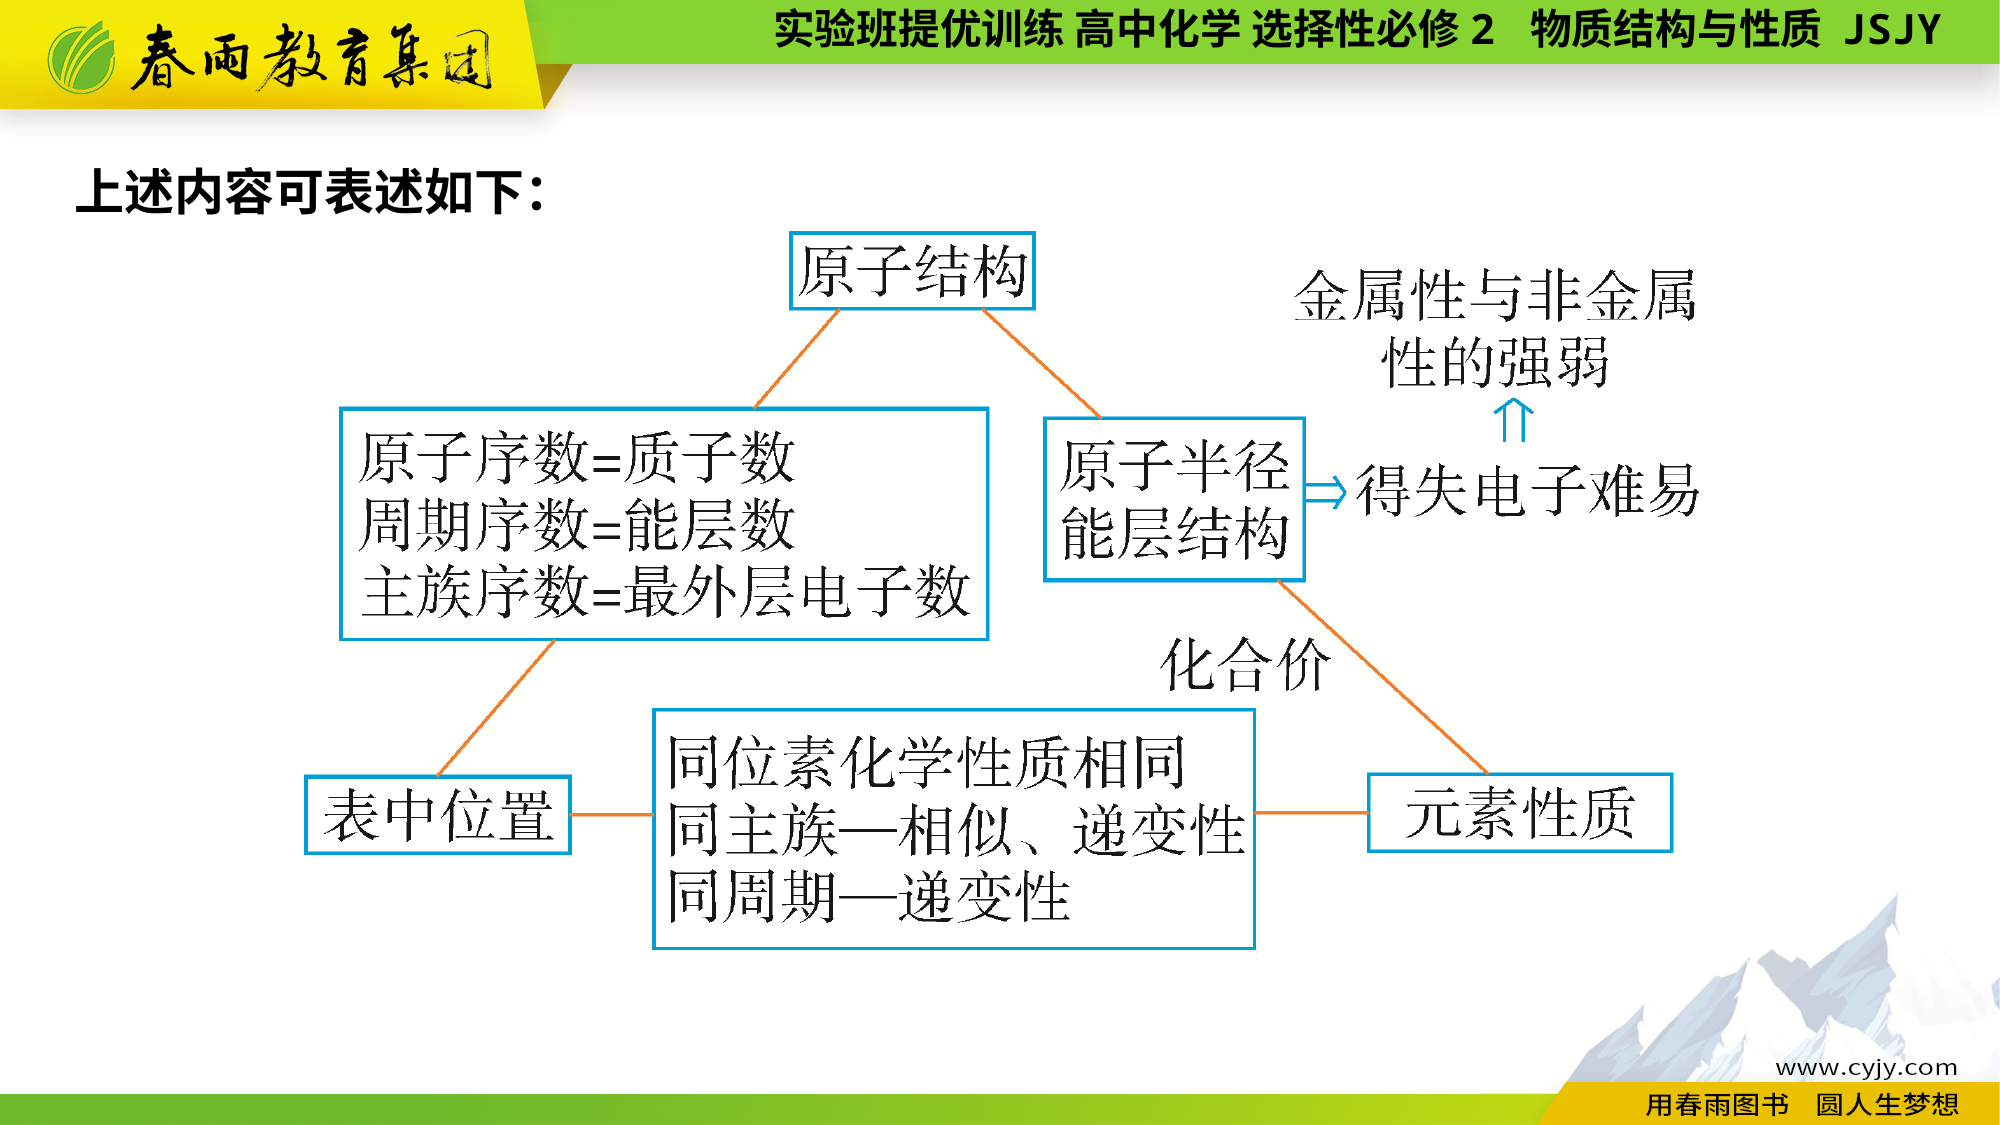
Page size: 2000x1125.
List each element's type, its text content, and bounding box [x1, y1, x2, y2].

list 上述内容可表述如下： [59, 122, 1944, 217]
picture [0, 0, 2000, 1125]
